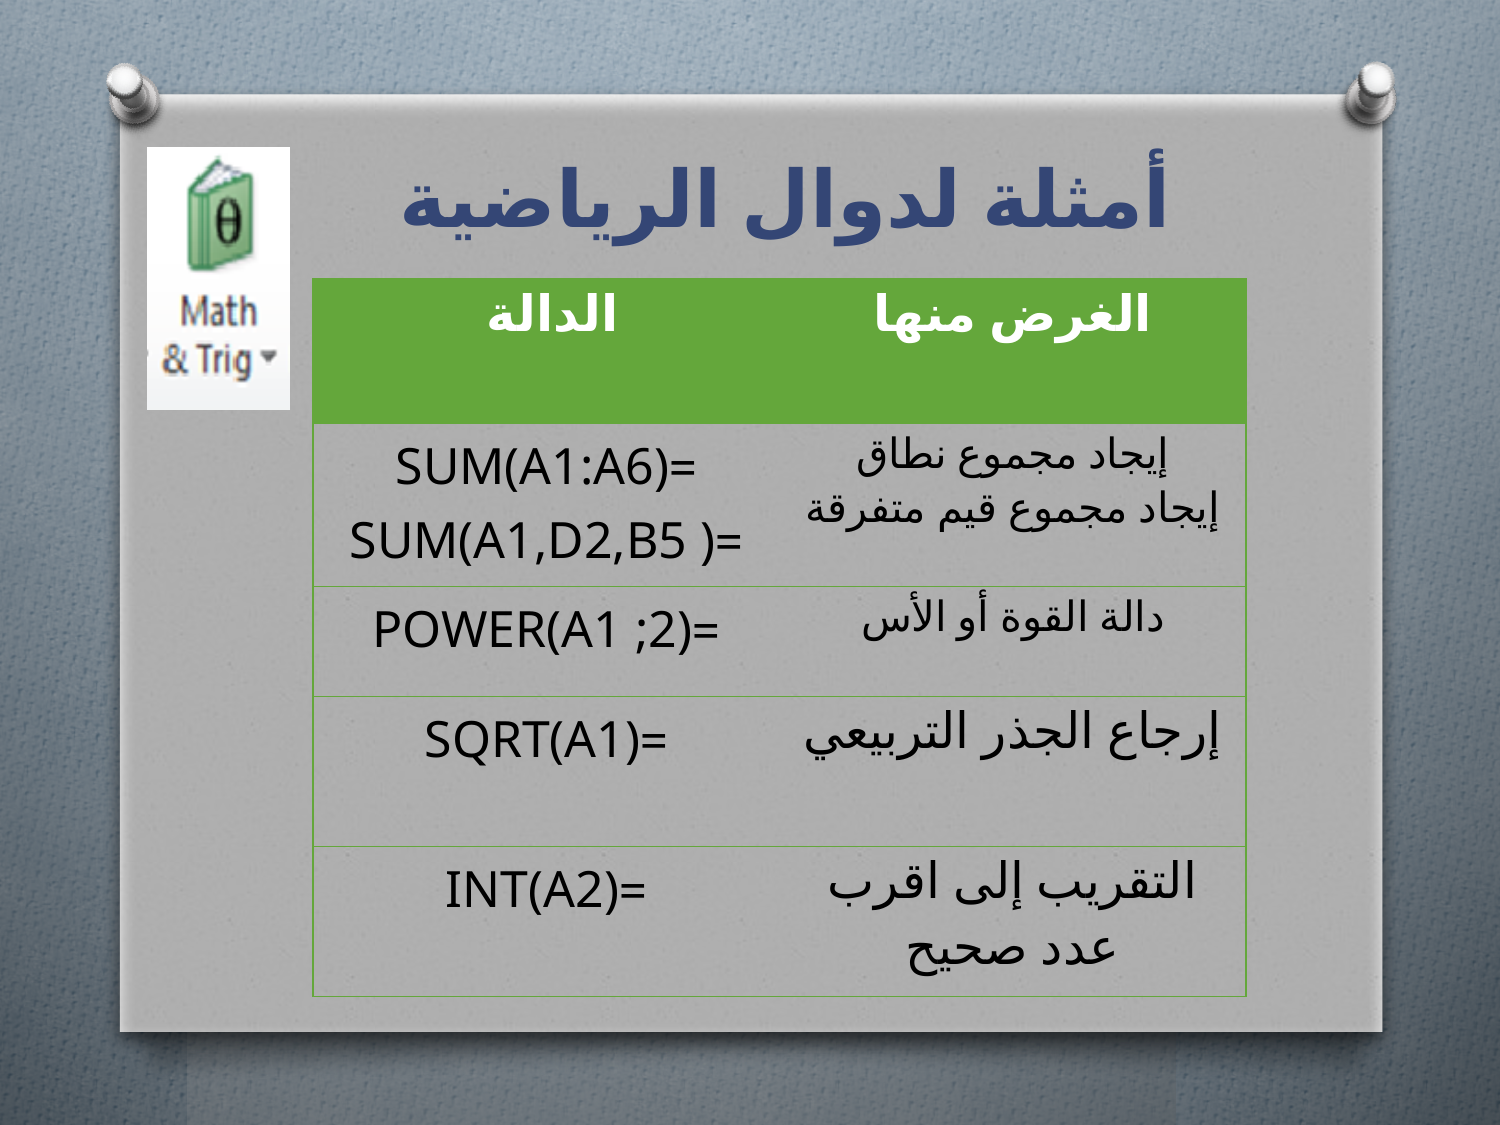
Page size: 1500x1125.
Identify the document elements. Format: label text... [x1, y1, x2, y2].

table_header الدالة [314, 279, 779, 423]
table_cell =SQRT(A1) [314, 697, 779, 846]
picture [1317, 35, 1439, 156]
table_cell =SUM(A1:A6) =SUM(A1,D2,B5 ) [314, 424, 779, 586]
table_header الغرض منها [779, 279, 1245, 423]
table_cell =POWER(A1 ;2) [314, 587, 779, 696]
table_cell إيجاد مجموع نطاق إيجاد مجموع قيم متفرقة [779, 424, 1245, 586]
text_box أمثلة لدوال الرياضية [371, 137, 1199, 268]
table_cell التقريب إلى اقرب عدد صحيح [779, 847, 1245, 996]
table_cell إرجاع الجذر التربيعي [779, 697, 1245, 846]
picture [75, 29, 290, 410]
table_cell دالة القوة أو الأس [779, 587, 1245, 696]
table_cell =INT(A2) [314, 847, 779, 996]
